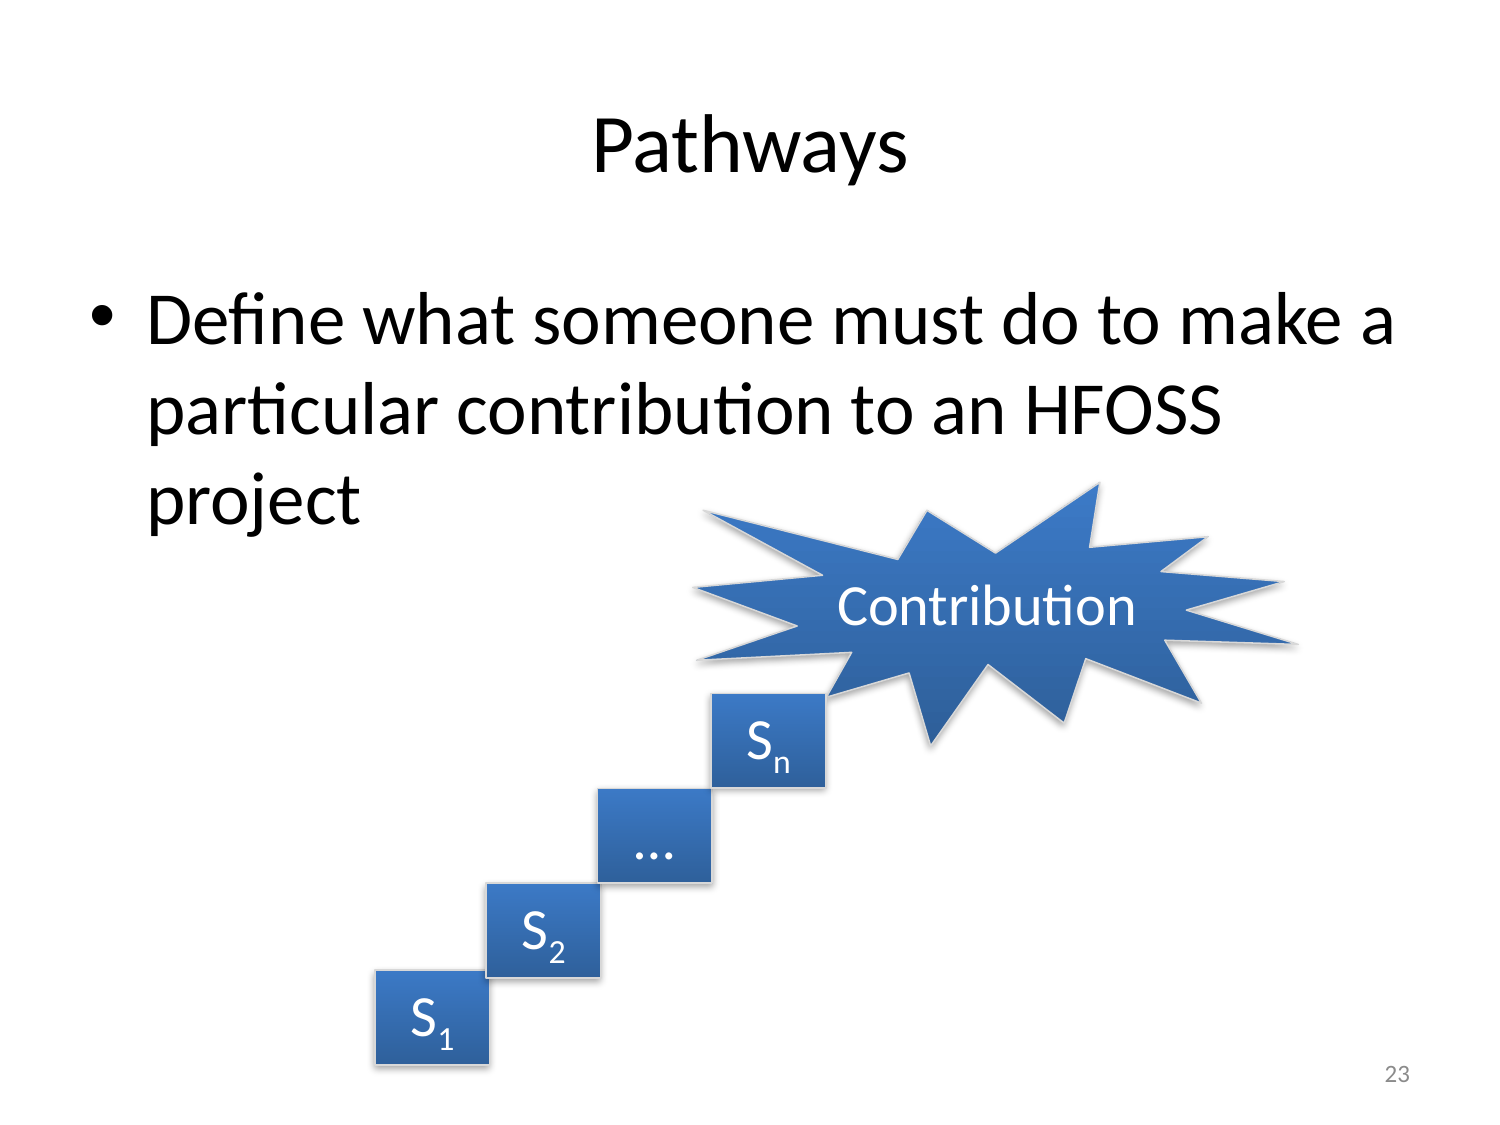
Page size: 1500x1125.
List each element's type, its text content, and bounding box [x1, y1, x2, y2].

text_box 23 [1074, 1042, 1425, 1103]
text_box Contribution [692, 481, 1300, 747]
text_box Pathways [75, 45, 1425, 233]
text_box … [597, 788, 713, 884]
text_box S1 [374, 969, 490, 1066]
text_box S2 [485, 882, 602, 979]
text_box Sn [710, 693, 827, 789]
text_box Define what someone must do to make a particular contribution to an HFOSS project [75, 262, 1425, 1005]
